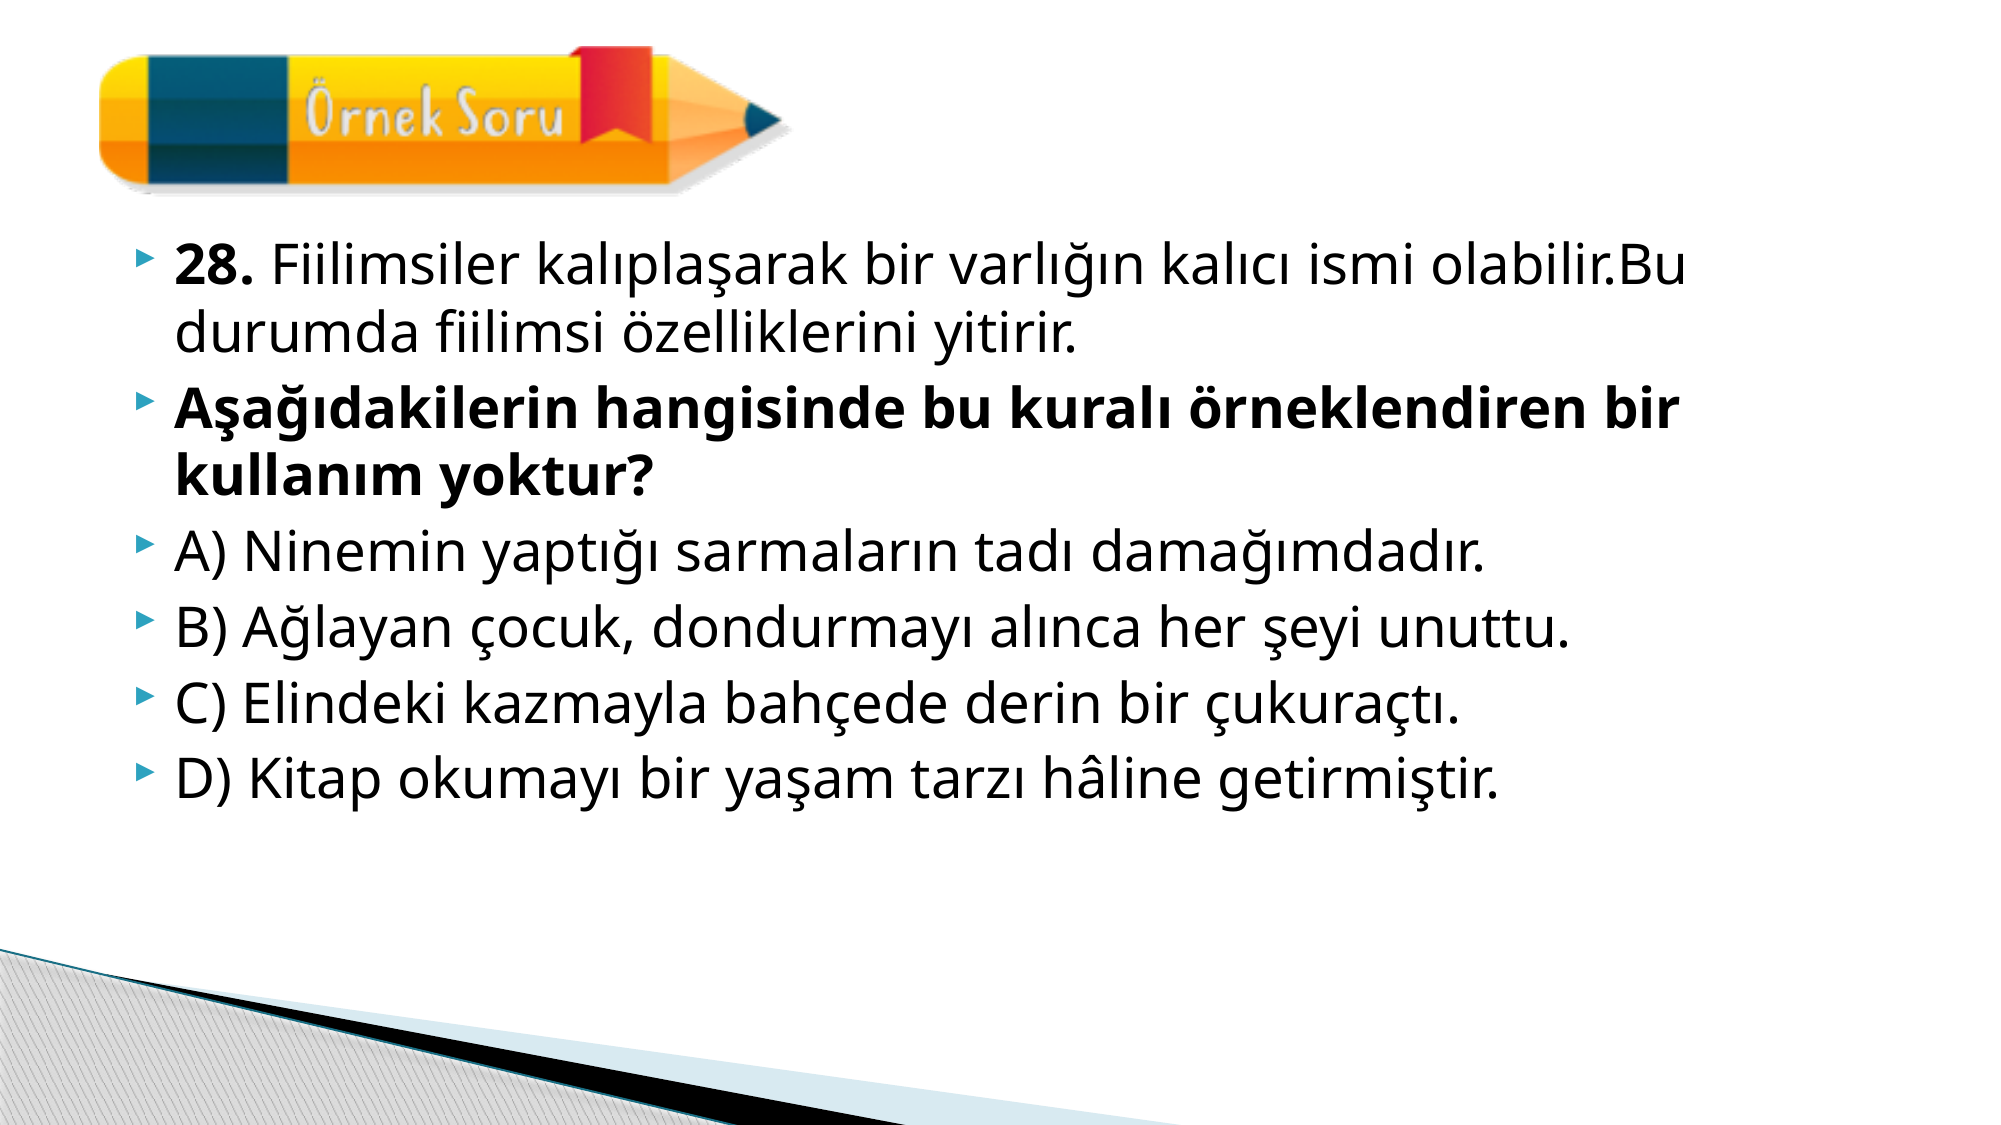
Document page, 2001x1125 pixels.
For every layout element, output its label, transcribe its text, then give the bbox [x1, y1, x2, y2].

list 28. Fiilimsiler kalıplaşarak bir varlığın kalıcı ismi olabilir.Bu durumda fiilimsi özelliklerini yitirir. Aşağıdakilerin hangisinde bu kuralı örneklendiren bir kullanım yoktur? A) Ninemin yaptığı sarmaların tadı damağımdadır. B) Ağlayan çocuk, dondurmayı alınca her şeyi unuttu. C) Elindeki kazmayla bahçede derin bir çukuraçtı. D) Kitap okumayı bir yaşam tarzı hâline getirmiştir. [99, 221, 1900, 986]
picture [99, 46, 794, 199]
